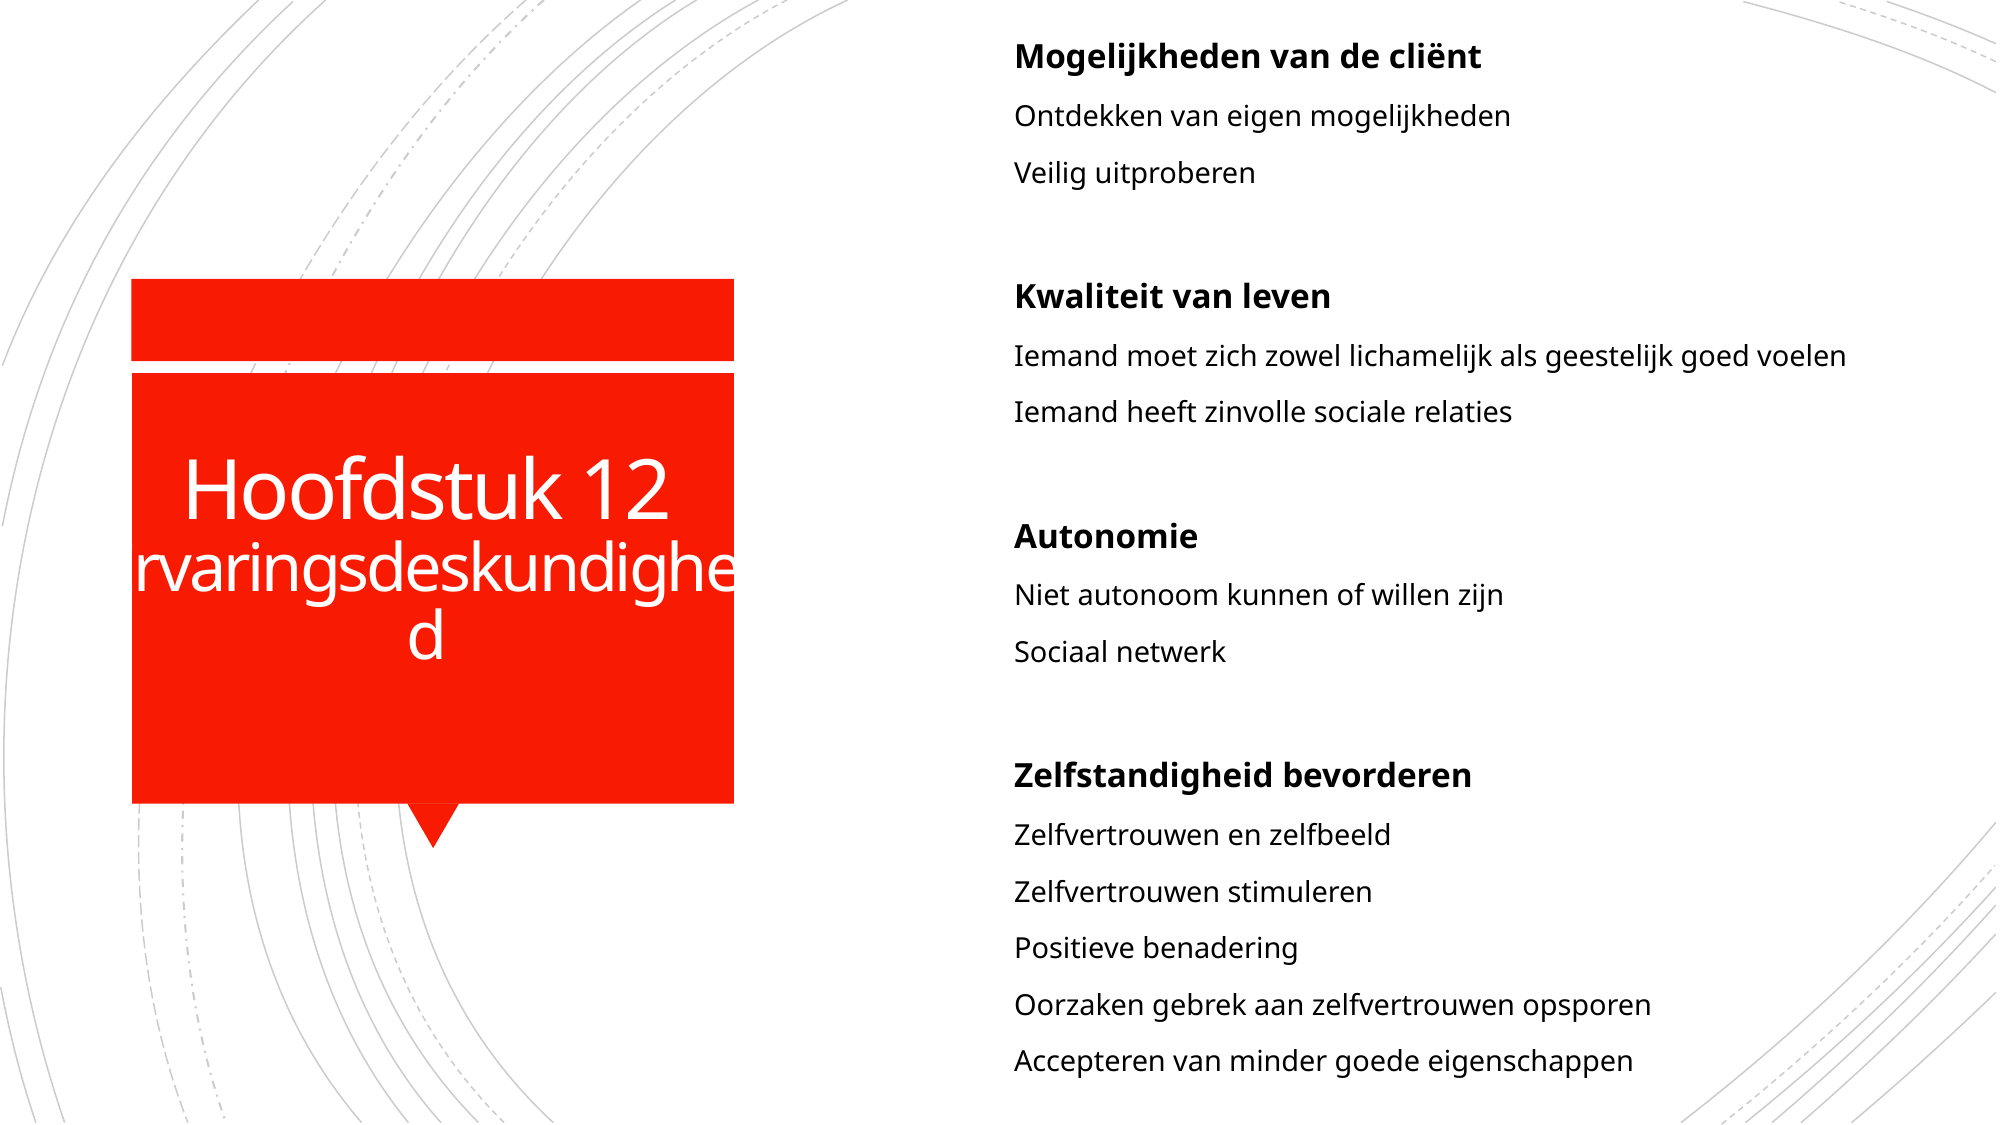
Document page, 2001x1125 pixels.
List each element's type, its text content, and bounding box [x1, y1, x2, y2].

list Mogelijkheden van de cliënt Ontdekken van eigen mogelijkheden Veilig uitproberen Kwaliteit van leven Iemand moet zich zowel lichamelijk als geestelijk goed voelen Iemand heeft zinvolle sociale relaties Autonomie Niet autonoom kunnen of willen zijn Sociaal netwerk Zelfstandigheid bevorderen Zelfvertrouwen en zelfbeeld Zelfvertrouwen stimuleren Positieve benadering Oorzaken gebrek aan zelfvertrouwen opsporen Accepteren van minder goede eigenschappen [999, 20, 1870, 1098]
title Hoofdstuk 12 Ervaringsdeskundigheid [45, 336, 809, 789]
